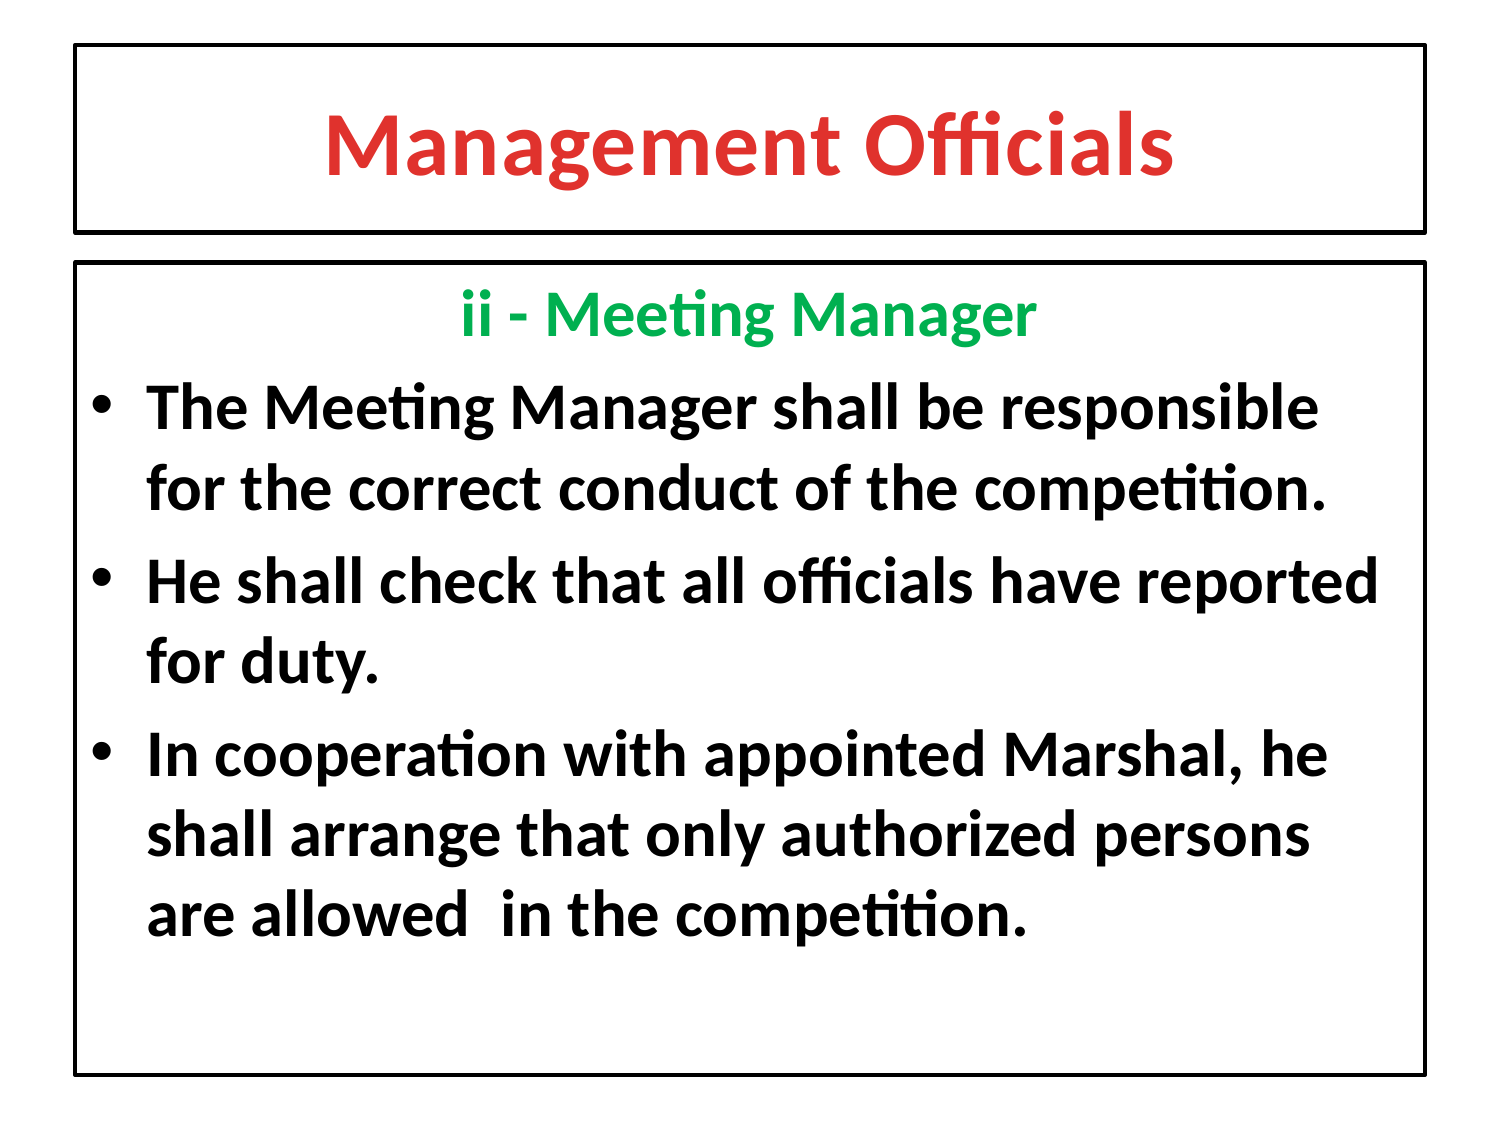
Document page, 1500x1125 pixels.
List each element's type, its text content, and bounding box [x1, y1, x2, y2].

list ii - Meeting Manager The Meeting Manager shall be responsible for the correct conduct of the competition. He shall check that all officials have reported for duty. In cooperation with appointed Marshal, he shall arrange that only authorized persons are allowed in the competition. [73, 260, 1427, 1077]
title Management Officials [73, 43, 1427, 235]
